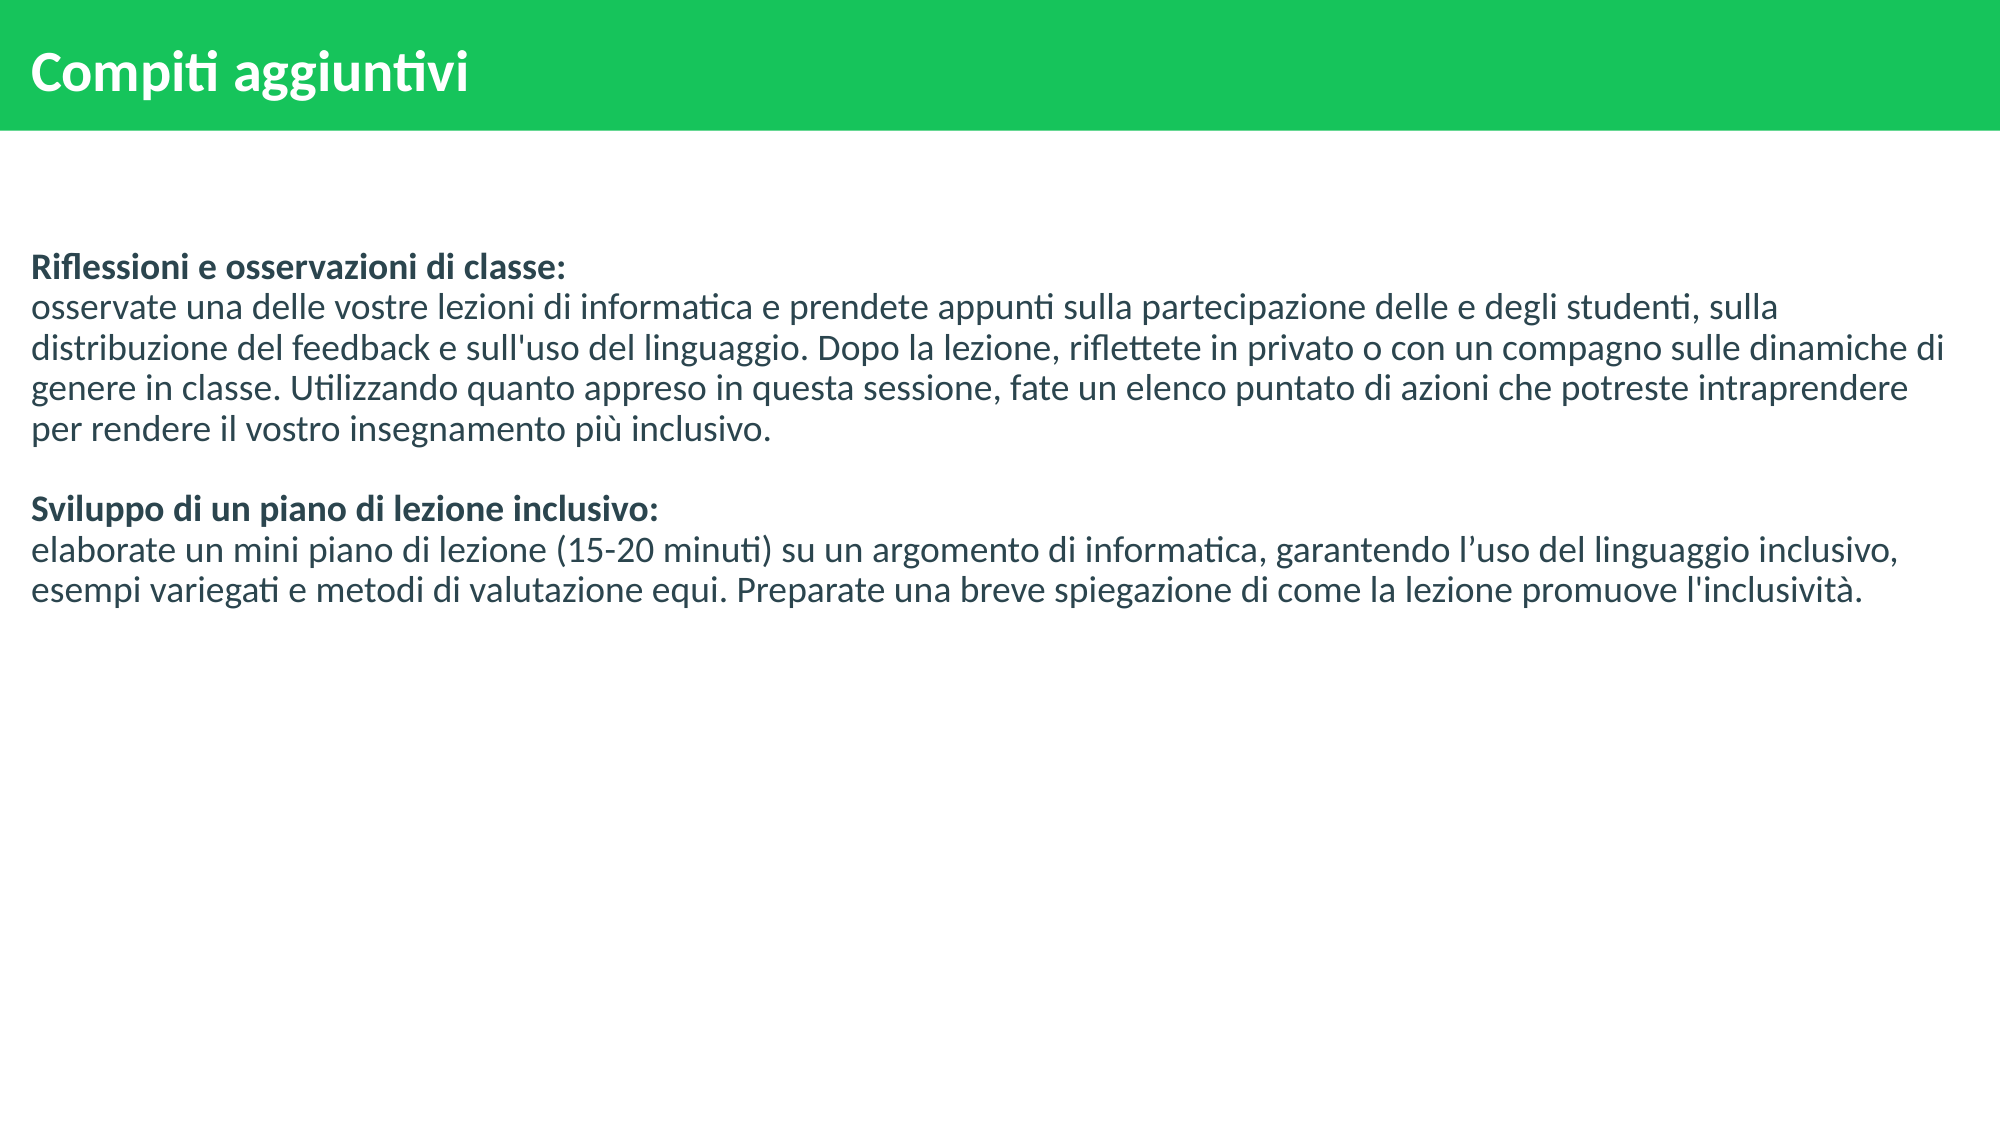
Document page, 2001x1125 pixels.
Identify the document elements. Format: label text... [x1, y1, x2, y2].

title Compiti aggiuntivi [16, 13, 1976, 131]
list Riflessioni e osservazioni di classe: osservate una delle vostre lezioni di informatica e prendete appunti sulla partecipazione delle e degli studenti, sulla distribuzione del feedback e sull'uso del linguaggio. Dopo la lezione, riflettete in privato o con un compagno sulle dinamiche di genere in classe. Utilizzando quanto appreso in questa sessione, fate un elenco puntato di azioni che potreste intraprendere per rendere il vostro insegnamento più inclusivo. Sviluppo di un piano di lezione inclusivo: elaborate un mini piano di lezione (15-20 minuti) su un argomento di informatica, garantendo l’uso del linguaggio inclusivo, esempi variegati e metodi di valutazione equi. Preparate una breve spiegazione di come la lezione promuove l'inclusività. [16, 239, 1976, 1112]
